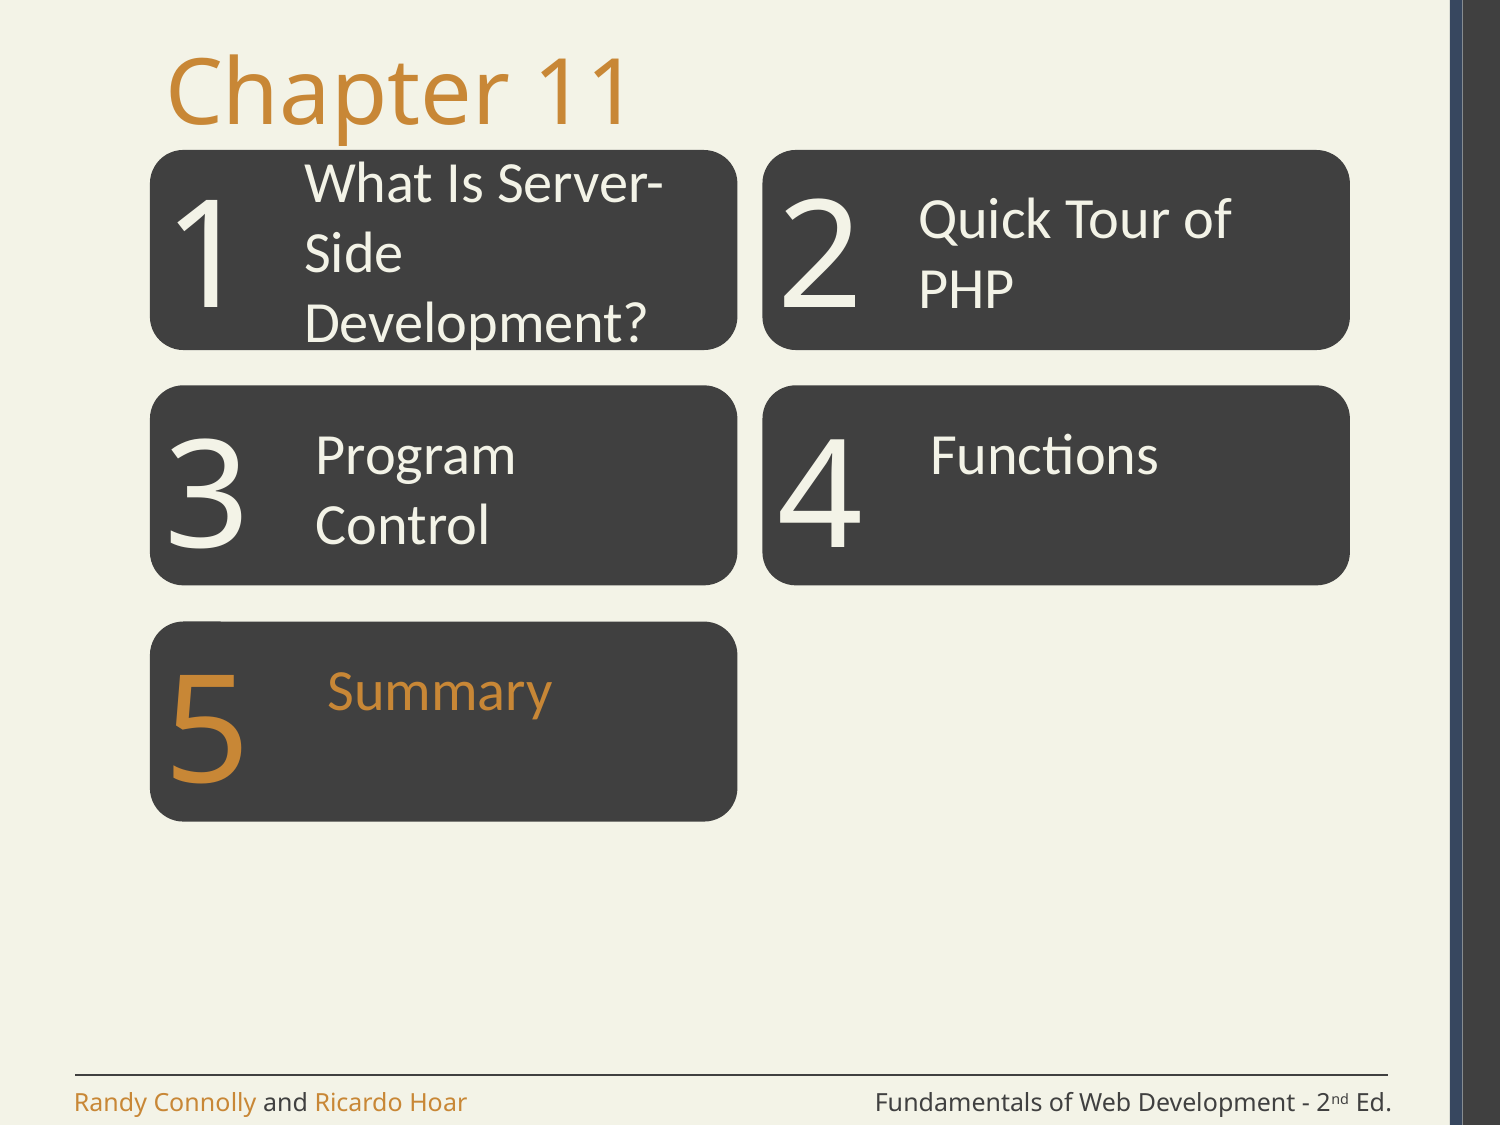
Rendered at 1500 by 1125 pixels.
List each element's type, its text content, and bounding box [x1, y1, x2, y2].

text_box 5 [150, 624, 263, 820]
text_box 3 [150, 390, 263, 586]
text_box [165, 619, 740, 824]
text_box [774, 147, 1353, 353]
text_box [703, 147, 740, 353]
text_box What Is Server-Side Development? [289, 137, 703, 362]
text_box [775, 383, 1353, 588]
text_box Quick Tour of PHP [903, 172, 1317, 328]
text_box 1 [150, 149, 263, 345]
text_box Summary [312, 645, 727, 730]
text_box Program Control [301, 408, 715, 564]
text_box [161, 147, 289, 353]
text_box [162, 383, 740, 588]
text_box Functions [915, 408, 1329, 494]
title Chapter 11 [150, 24, 1450, 200]
text_box 2 [762, 149, 875, 345]
text_box 4 [762, 390, 875, 586]
